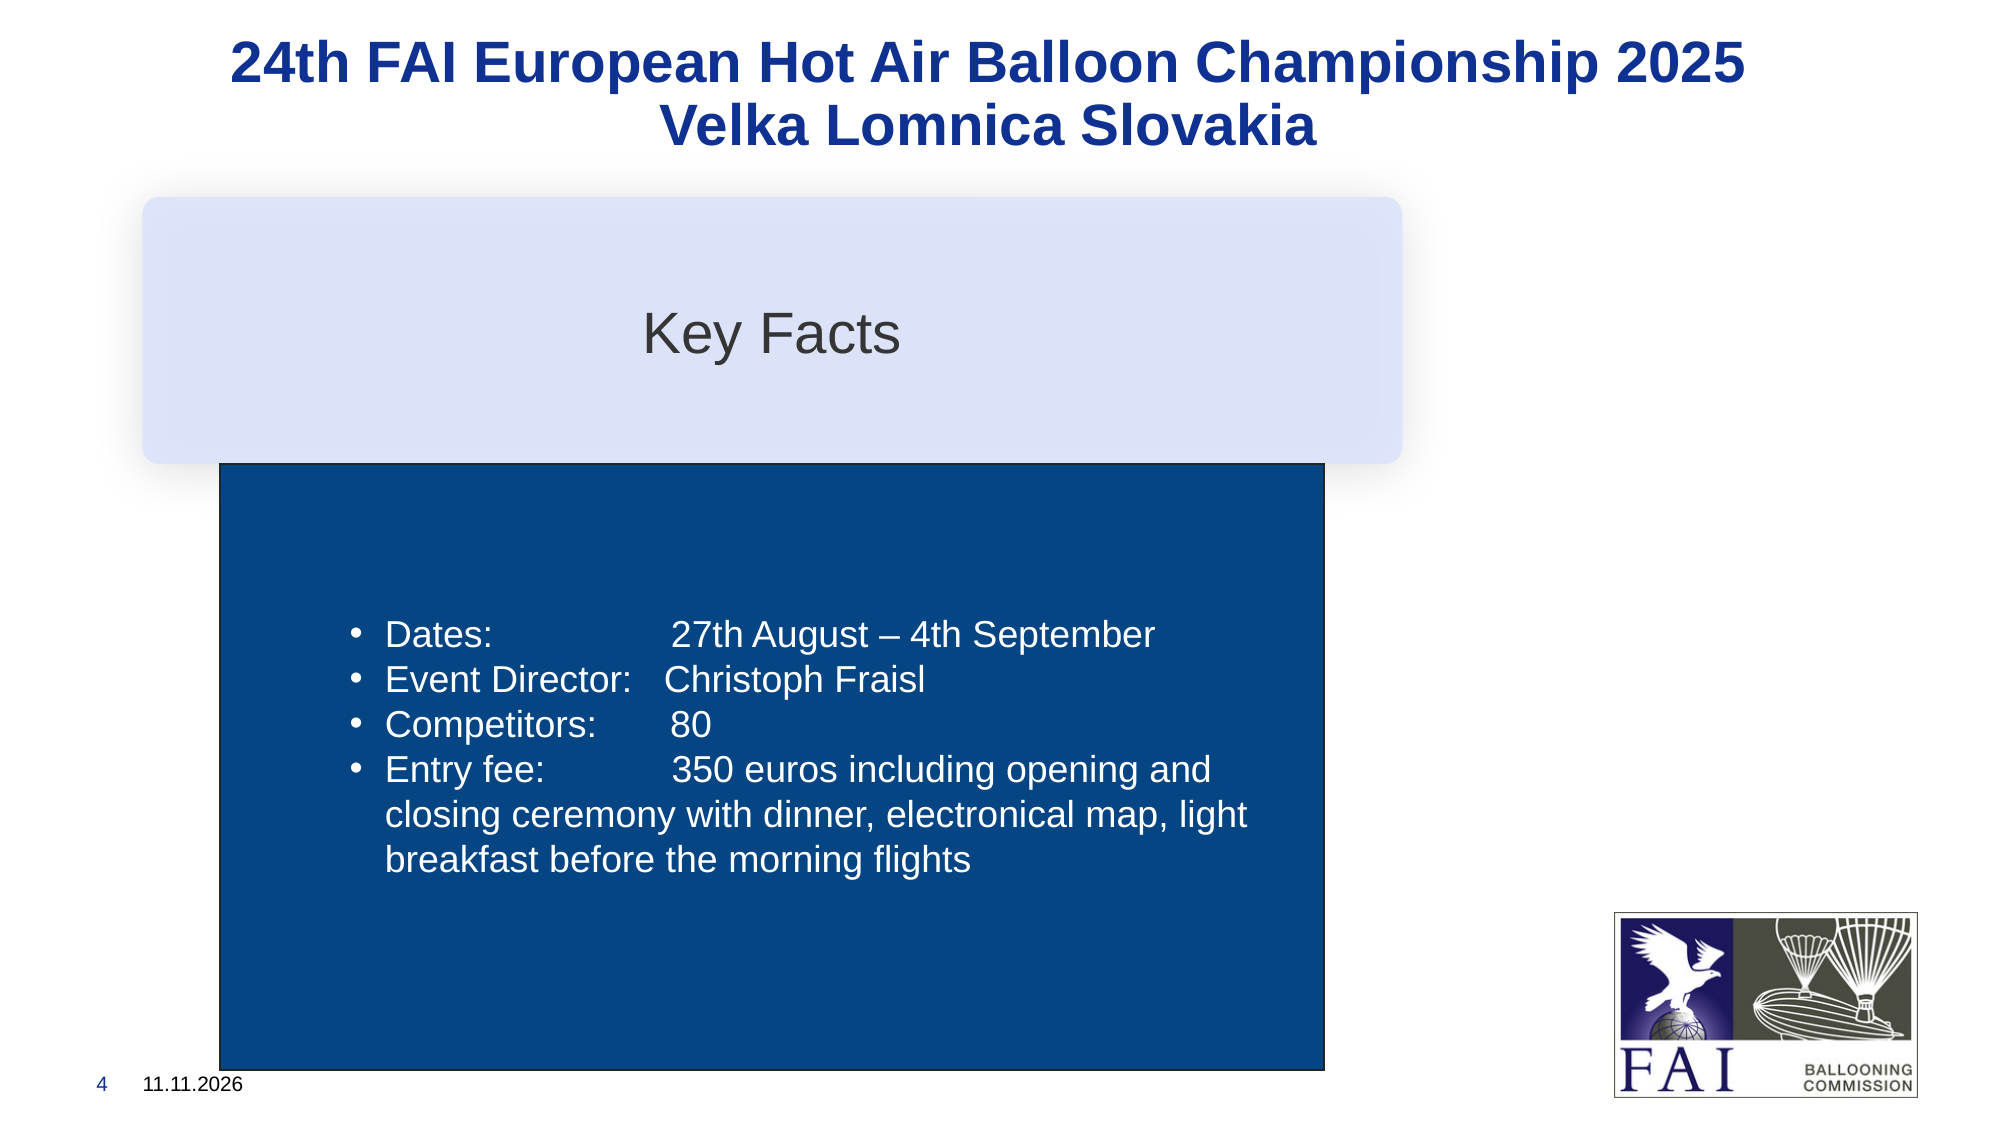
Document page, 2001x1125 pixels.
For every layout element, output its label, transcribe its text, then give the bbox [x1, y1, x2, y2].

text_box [142, 196, 1403, 1071]
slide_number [143, 1071, 256, 1125]
slide_number 4 [96, 1070, 143, 1125]
title 24th FAI European Hot Air Balloon Championship 2025 Velka Lomnica Slovakia [96, 72, 1881, 159]
picture [1614, 912, 1918, 1098]
